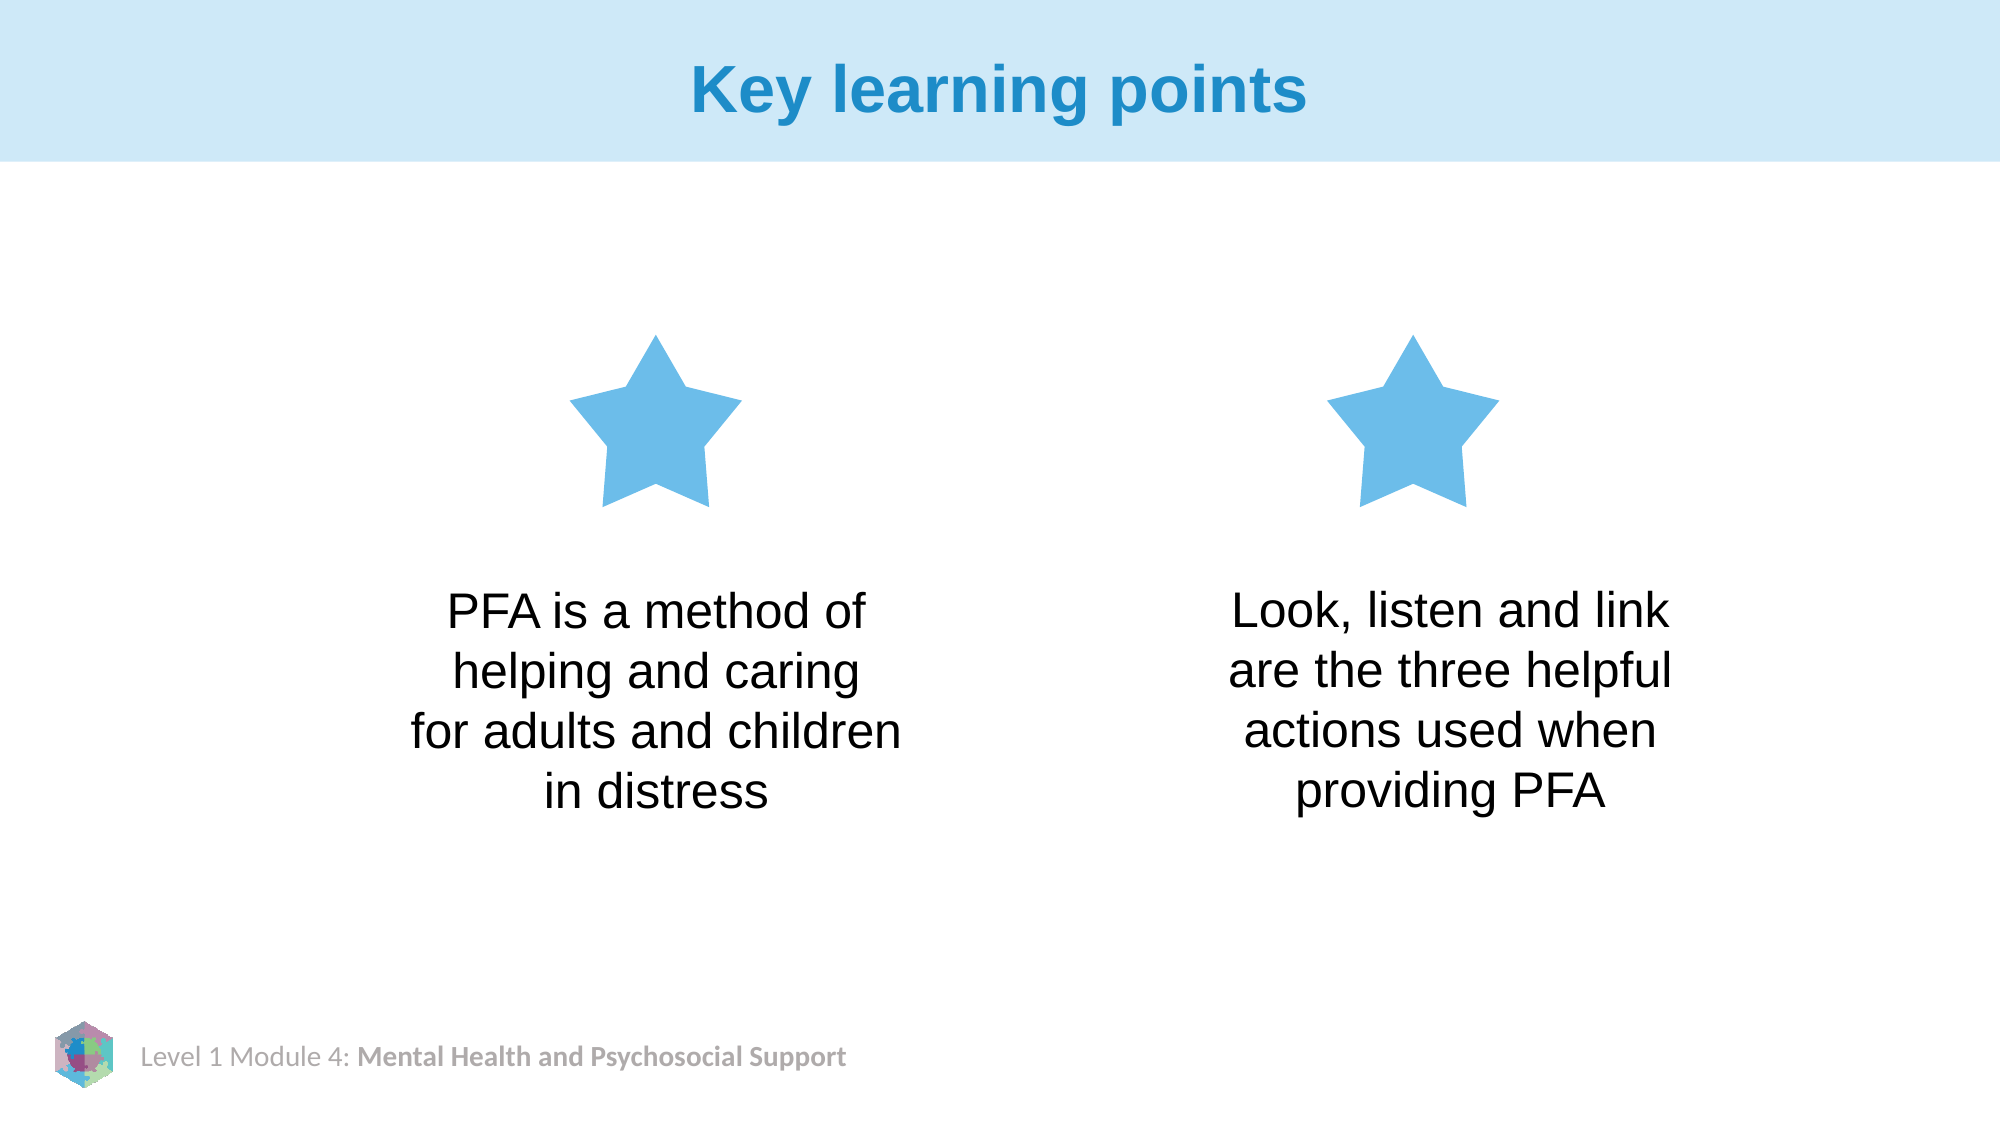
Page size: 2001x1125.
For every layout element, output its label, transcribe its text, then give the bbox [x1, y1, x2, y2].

title Key learning points [137, 19, 1863, 163]
text_box Look, listen and link are the three helpful actions used when providing PFA [1175, 570, 1726, 826]
text_box PFA is a method of helping and caring for adults and children in distress [387, 570, 926, 826]
picture [55, 1021, 113, 1088]
text_box [567, 332, 744, 509]
text_box [1325, 332, 1502, 509]
